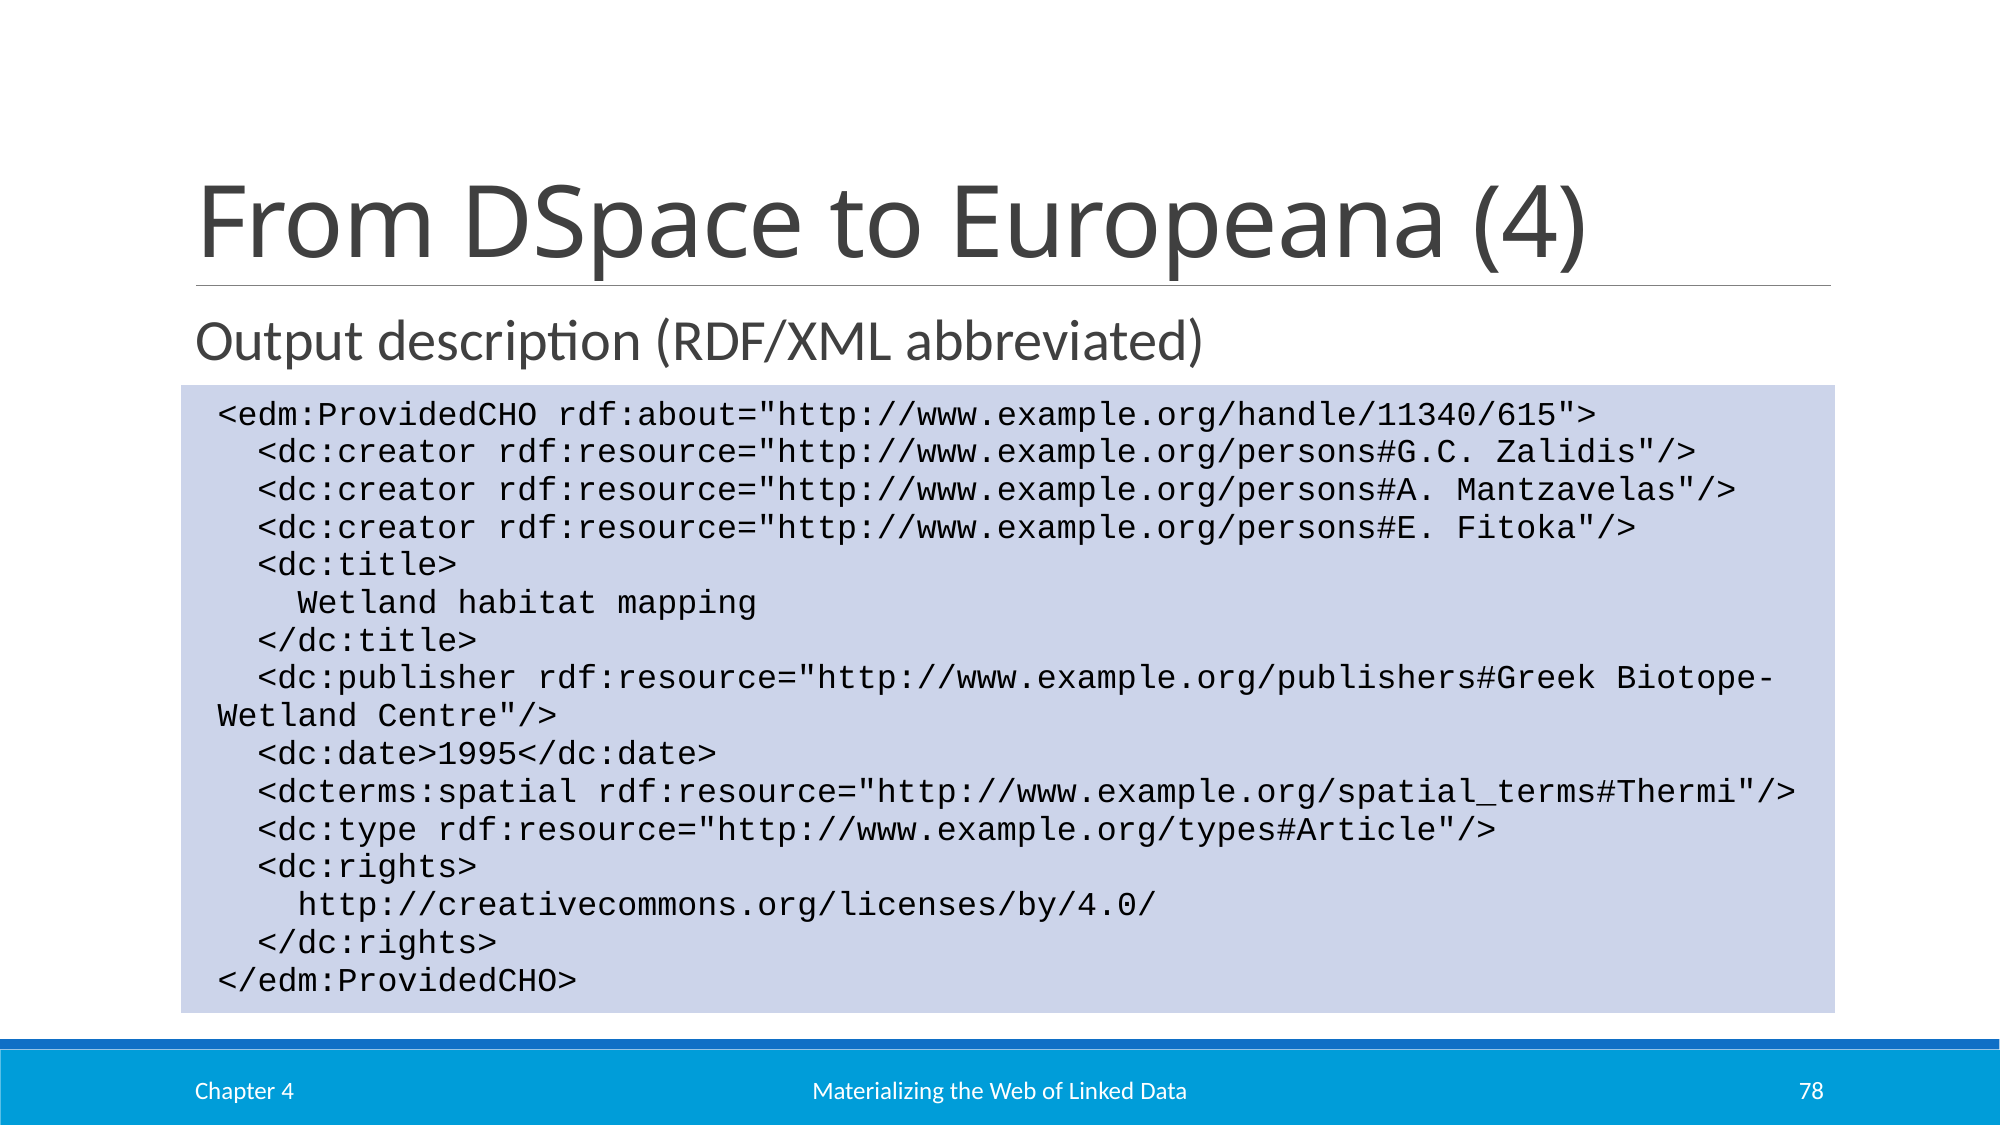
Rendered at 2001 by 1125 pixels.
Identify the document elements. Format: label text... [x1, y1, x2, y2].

table_header <edm:ProvidedCHO rdf:about="http://www.example.org/handle/11340/615"> <dc:creator rdf:resource="http://www.example.org/persons#G.C. Zalidis"/> <dc:creator rdf:resource="http://www.example.org/persons#A. Mantzavelas"/> <dc:creator rdf:resource="http://www.example.org/persons#E. Fitoka"/> <dc:title> Wetland habitat mapping </dc:title> <dc:publisher rdf:resource="http://www.example.org/publishers#Greek Biotope-Wetland Centre"/> <dc:date>1995</dc:date> <dcterms:spatial rdf:resource="http://www.example.org/spatial_terms#Thermi"/> <dc:type rdf:resource="http://www.example.org/types#Article"/> <dc:rights> http://creativecommons.org/licenses/by/4.0/ </dc:rights> </edm:ProvidedCHO> [181, 385, 1835, 1013]
slide_number Chapter 4 [180, 1059, 586, 1120]
list Output description (RDF/XML abbreviated) [180, 302, 1830, 383]
footer Materializing the Web of Linked Data [604, 1059, 1396, 1120]
title From DSpace to Europeana (4) [180, 47, 1830, 285]
slide_number 78 [1624, 1059, 1840, 1120]
